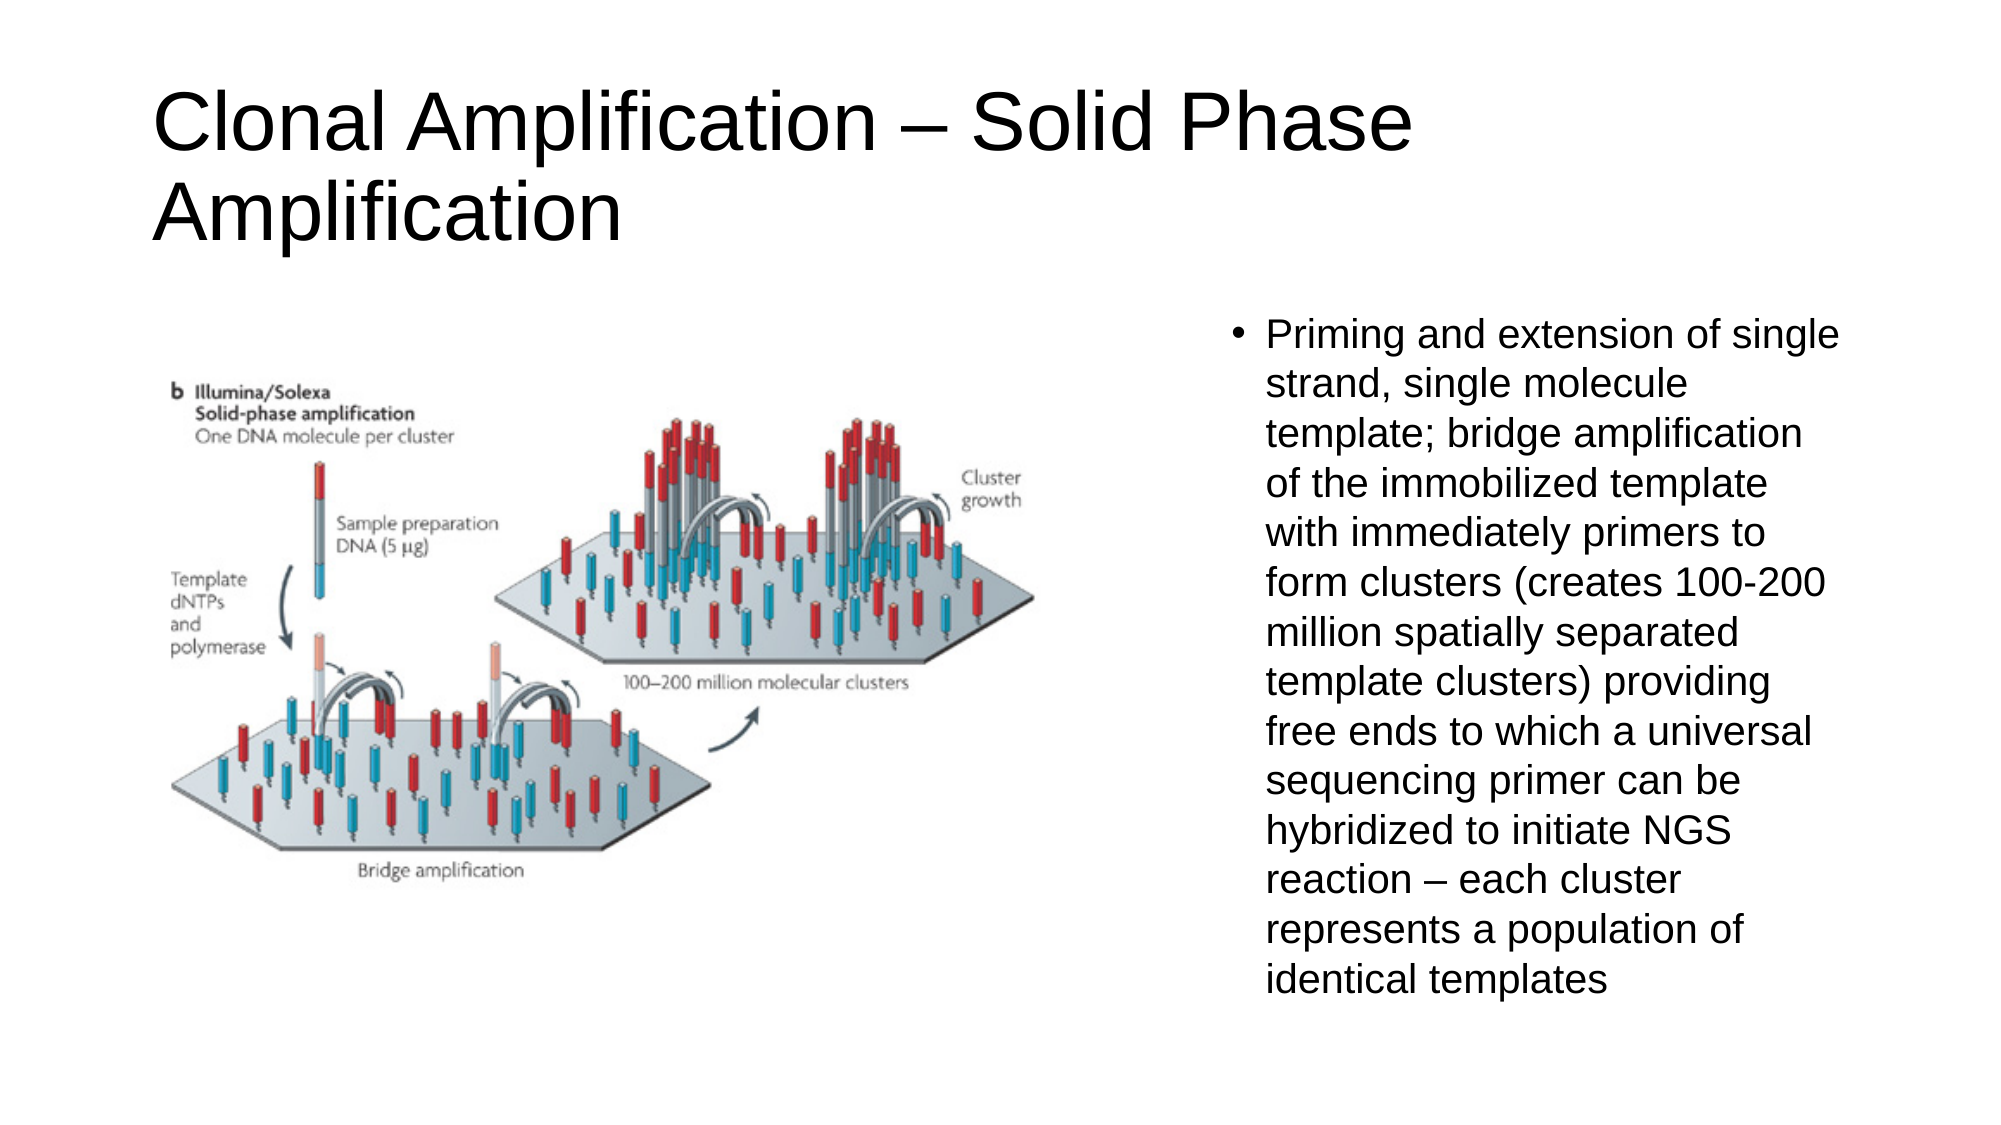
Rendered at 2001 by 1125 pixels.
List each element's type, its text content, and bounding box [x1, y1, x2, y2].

title Clonal Amplification – Solid Phase Amplification [137, 59, 1863, 278]
picture [170, 369, 1052, 897]
list Priming and extension of single strand, single molecule template; bridge amplification of the immobilized template with immediately primers to form clusters (creates 100-200 million spatially separated template clusters) providing free ends to which a universal sequencing primer can be hybridized to initiate NGS reaction – each cluster represents a population of identical templates [1216, 299, 1863, 1014]
